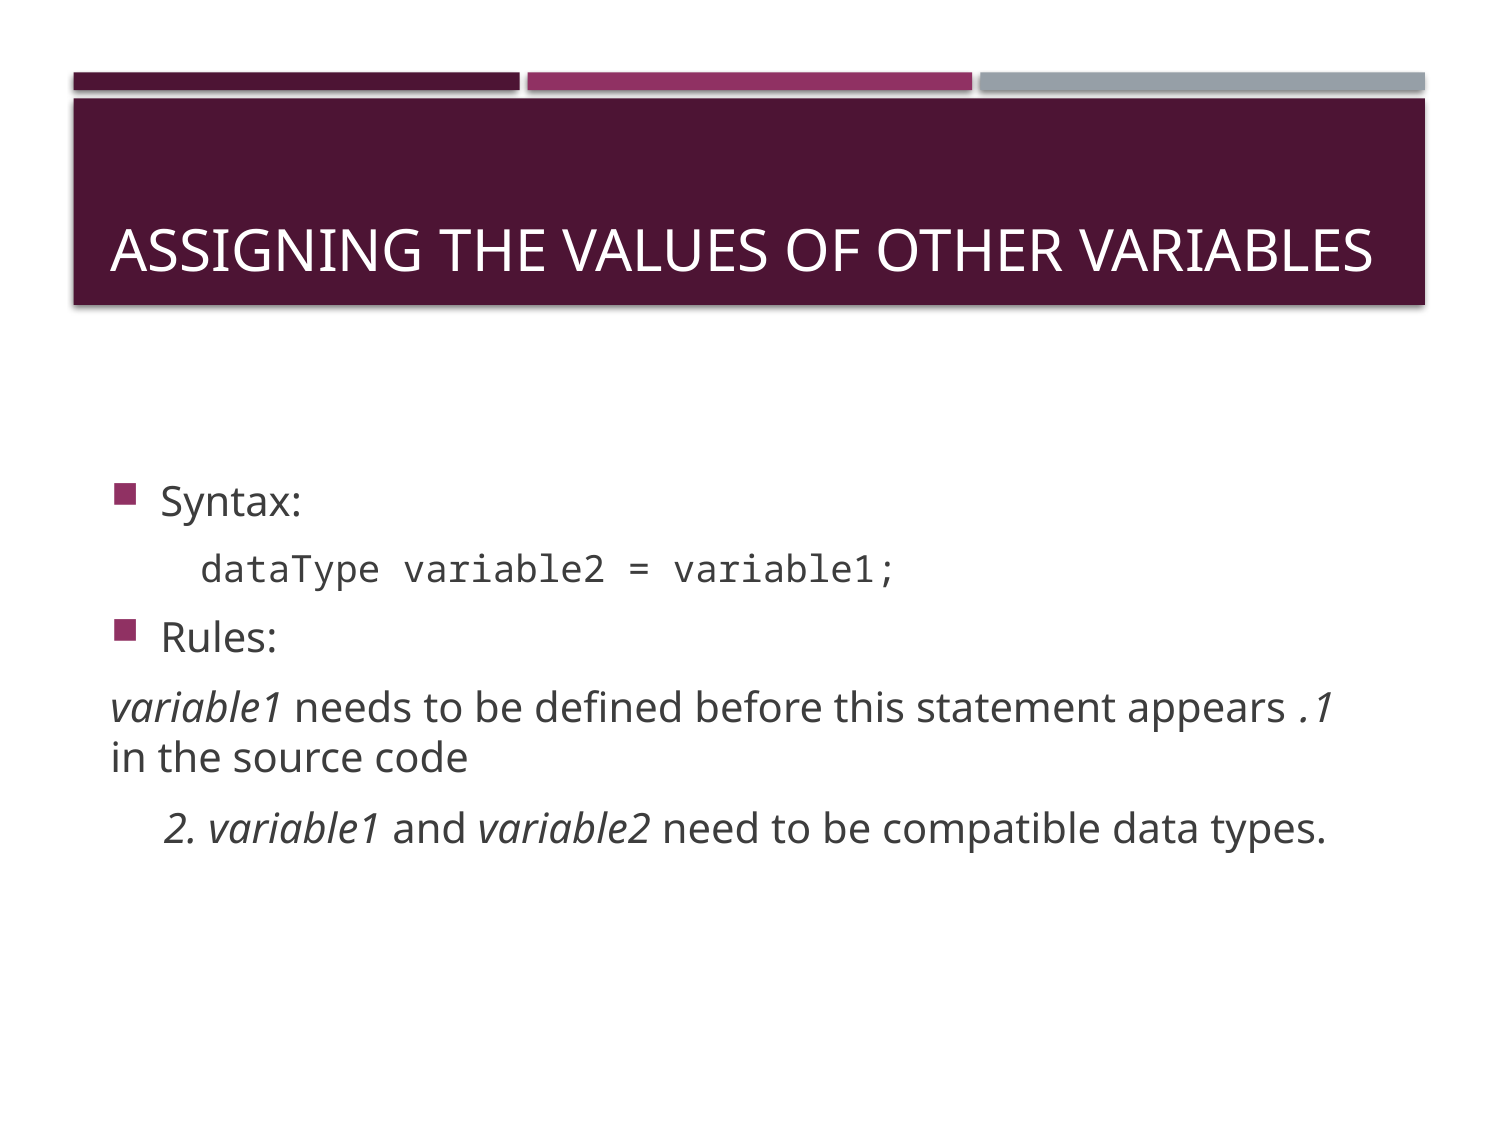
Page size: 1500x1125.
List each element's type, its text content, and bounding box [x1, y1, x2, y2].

title Assigning the Values of Other Variables [95, 112, 1406, 291]
list Syntax: dataType variable2 = variable1; Rules: 1. variable1 needs to be defined before this statement appears in the source code 2. variable1 and variable2 need to be compatible data types. [95, 365, 1406, 962]
